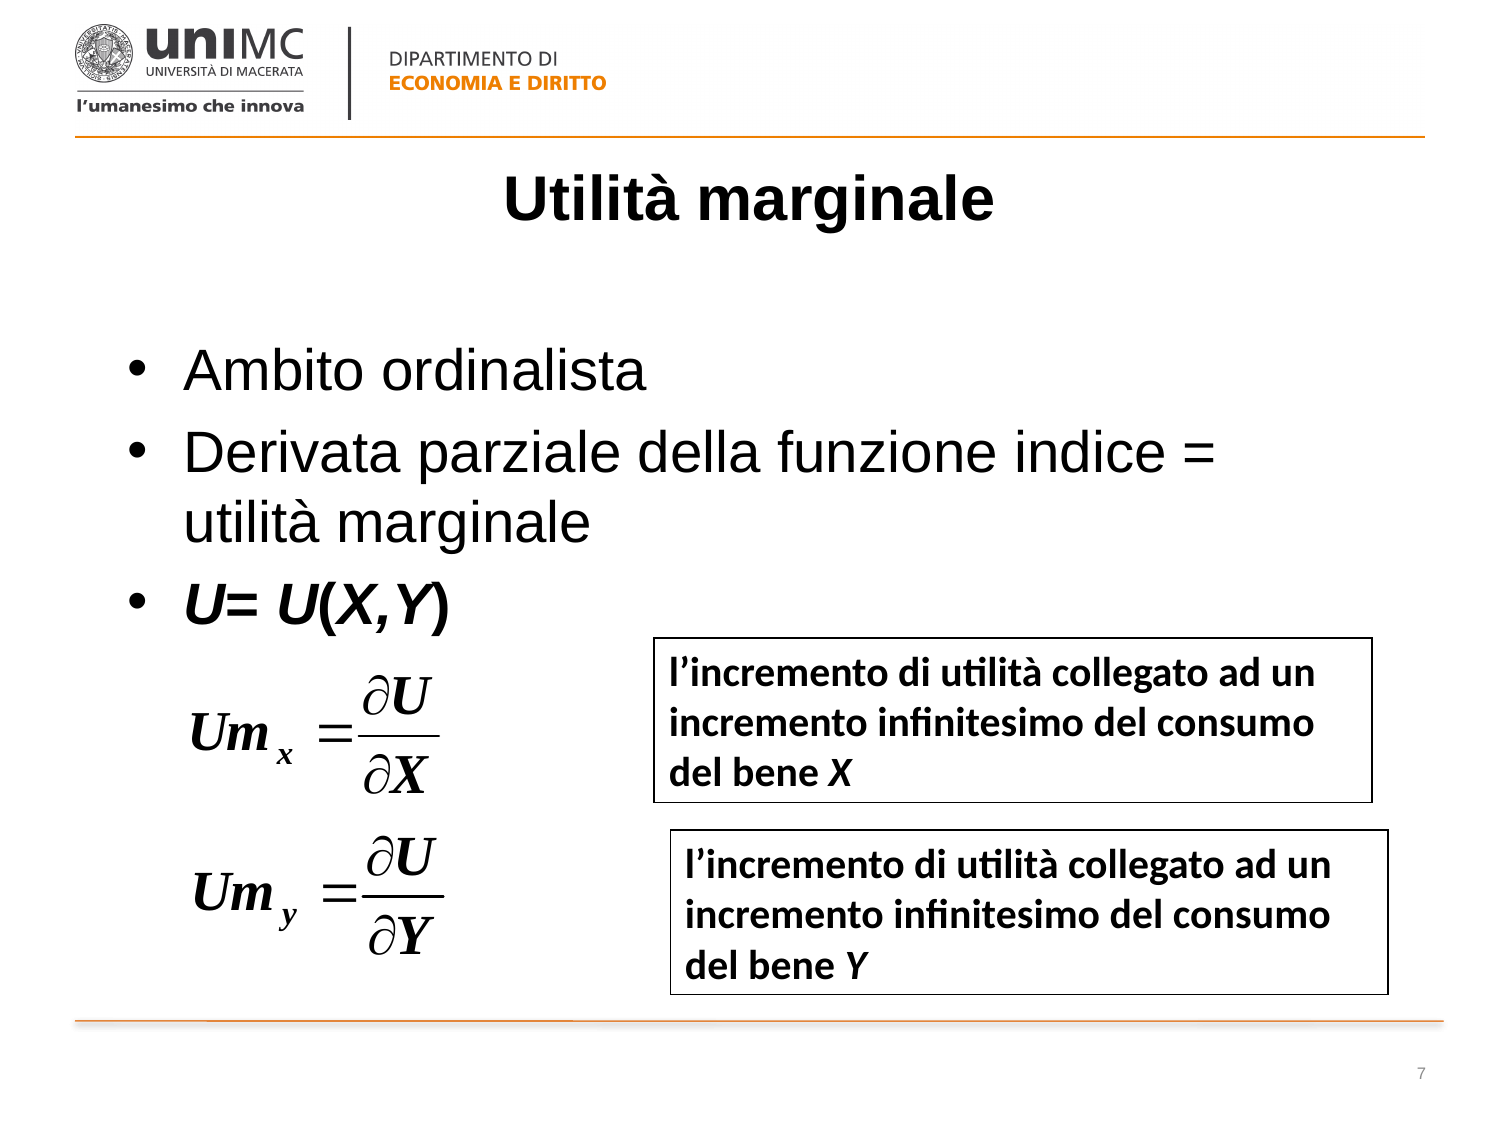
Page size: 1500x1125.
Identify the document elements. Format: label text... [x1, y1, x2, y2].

text_box l’incremento di utilità collegato ad un incremento infinitesimo del consumo del bene Y [670, 829, 1389, 995]
slide_number 7 [1091, 1042, 1442, 1103]
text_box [185, 820, 457, 968]
title Utilità marginale [75, 149, 1425, 241]
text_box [182, 660, 452, 807]
text_box l’incremento di utilità collegato ad un incremento infinitesimo del consumo del bene X [654, 637, 1373, 803]
list Ambito ordinalista Derivata parziale della funzione indice = utilità marginale U= U(X,Y) [112, 324, 1353, 649]
picture [75, 24, 1425, 138]
